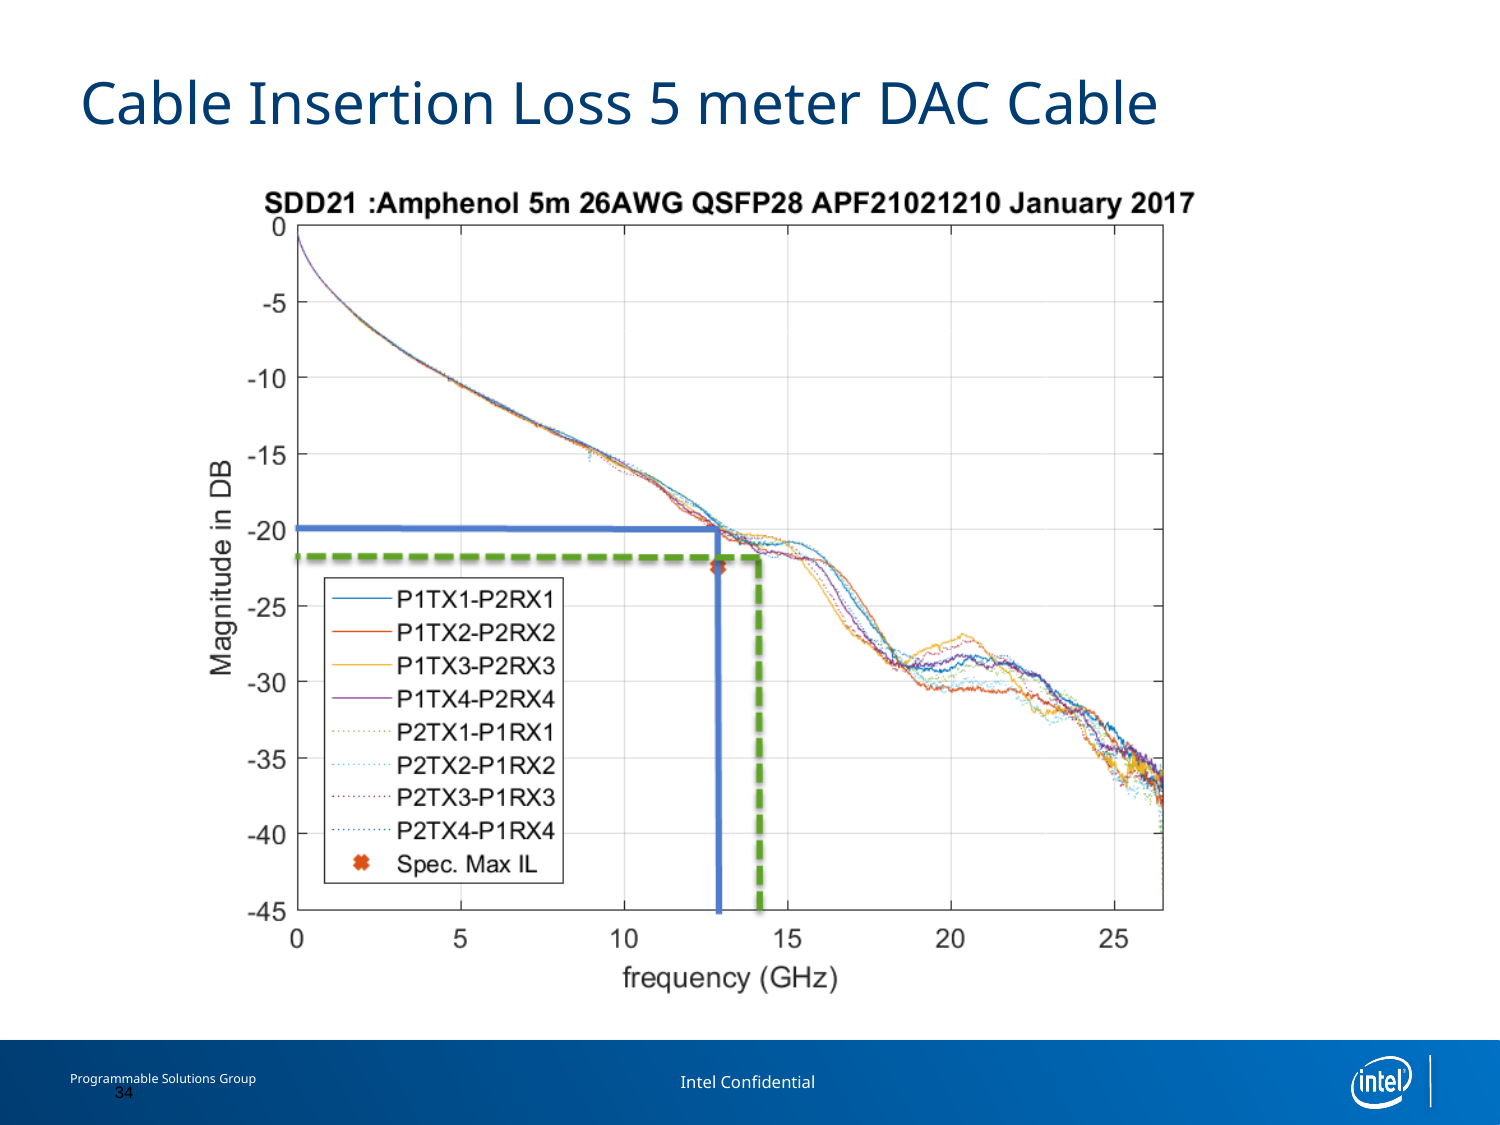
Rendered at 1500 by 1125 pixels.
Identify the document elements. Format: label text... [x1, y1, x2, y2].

title Cable Insertion Loss 5 meter DAC Cable [80, 65, 1444, 194]
picture [153, 162, 1267, 999]
slide_number 34 [19, 1069, 134, 1116]
picture [1351, 1056, 1412, 1109]
